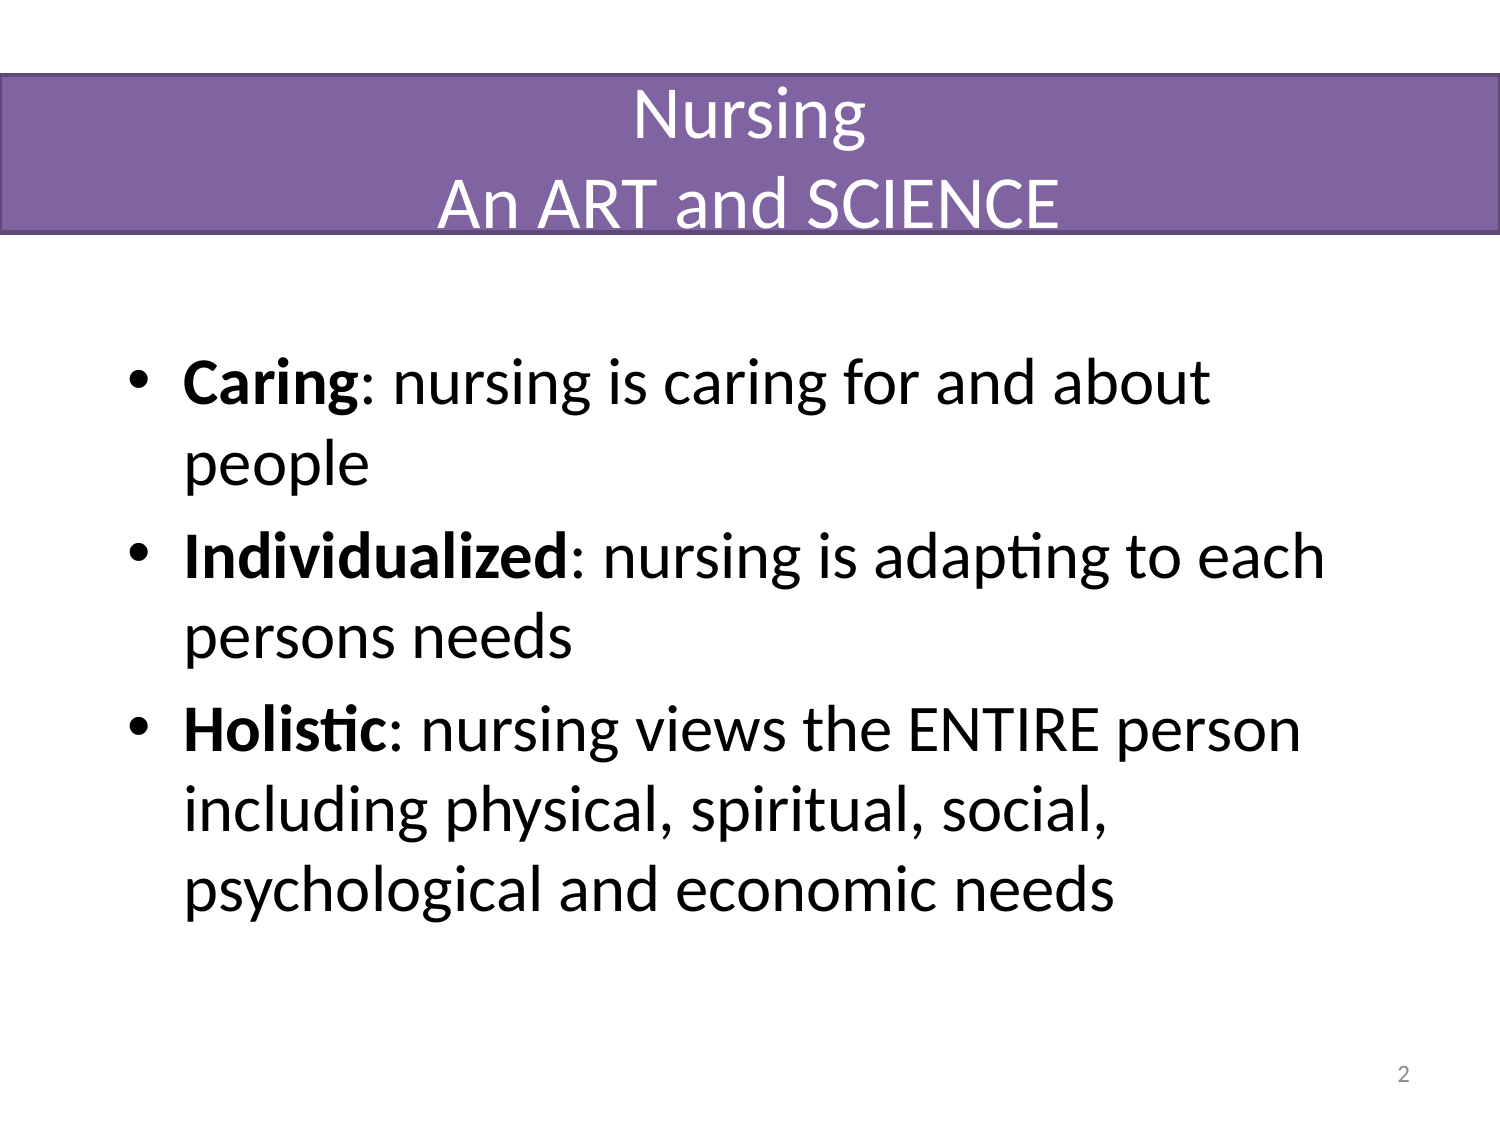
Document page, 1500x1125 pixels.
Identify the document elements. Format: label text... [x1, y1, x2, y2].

title Nursing An ART and SCIENCE [0, 73, 1500, 235]
slide_number 2 [1074, 1042, 1425, 1103]
list Caring: nursing is caring for and about people Individualized: nursing is adapting to each persons needs Holistic: nursing views the ENTIRE person including physical, spiritual, social, psychological and economic needs [112, 237, 1388, 1075]
